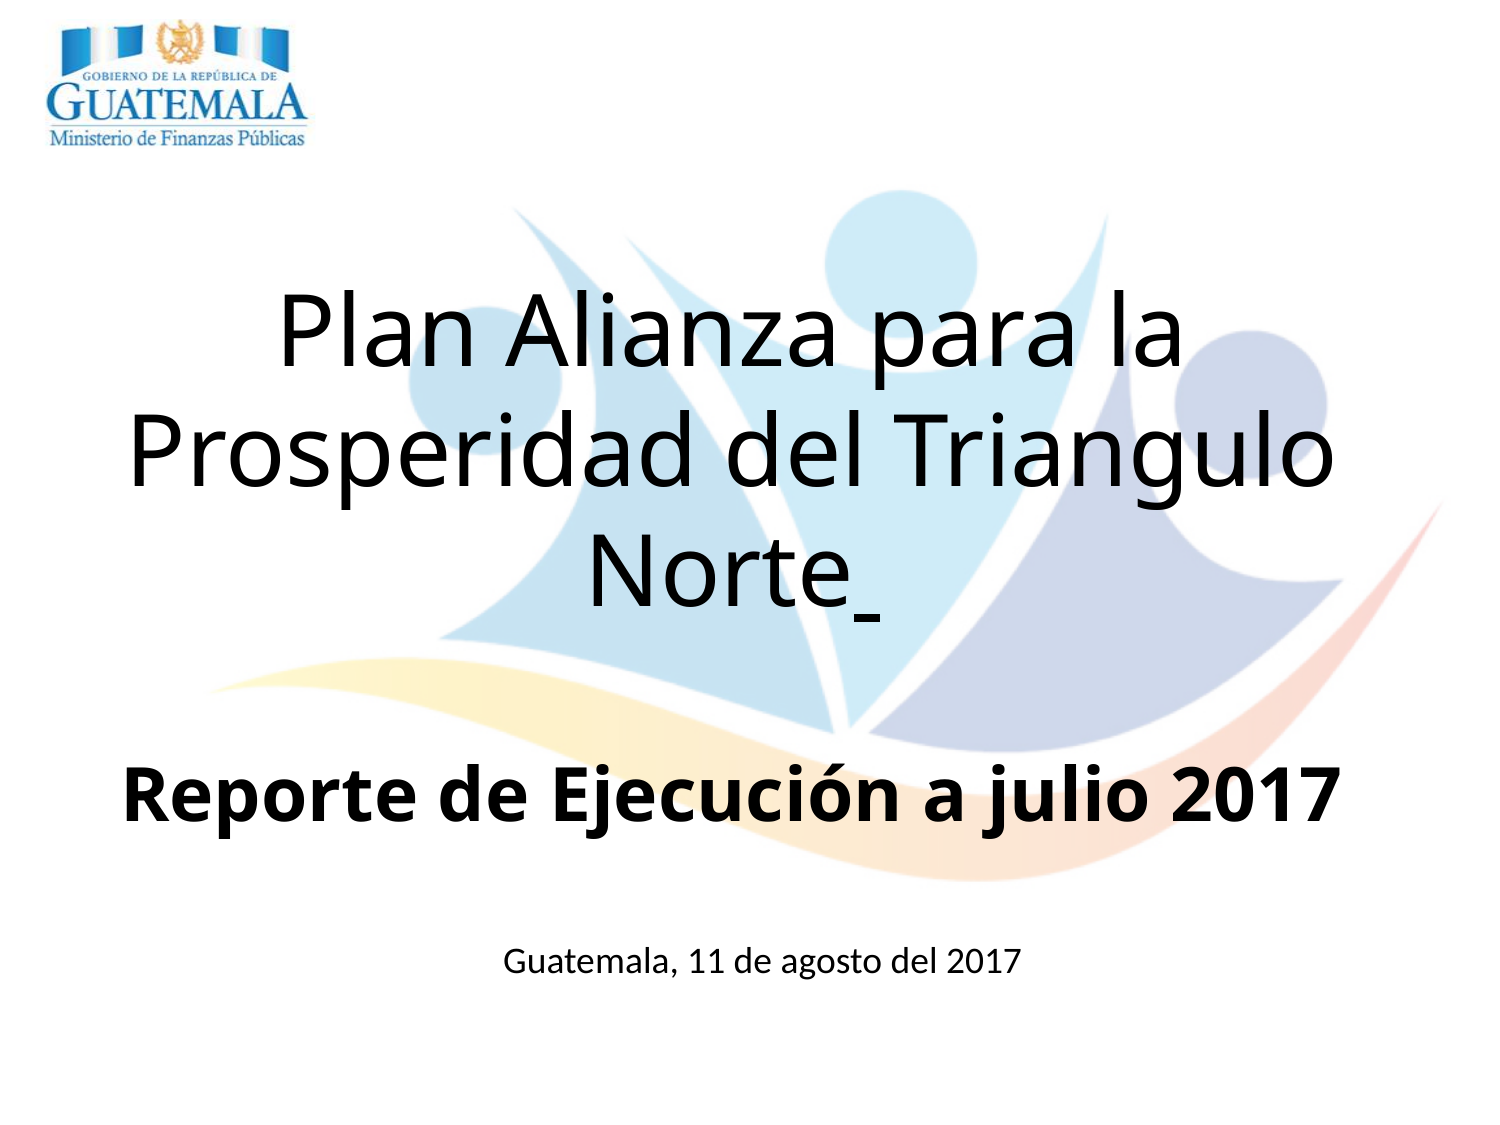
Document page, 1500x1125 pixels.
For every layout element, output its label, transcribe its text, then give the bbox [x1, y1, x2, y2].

title Plan Alianza para la Prosperidad del Triangulo Norte Reporte de Ejecución a julio 2017 [17, 385, 1447, 718]
picture [41, 18, 316, 150]
subtitle Guatemala, 11 de agosto del 2017 [242, 928, 1293, 1125]
